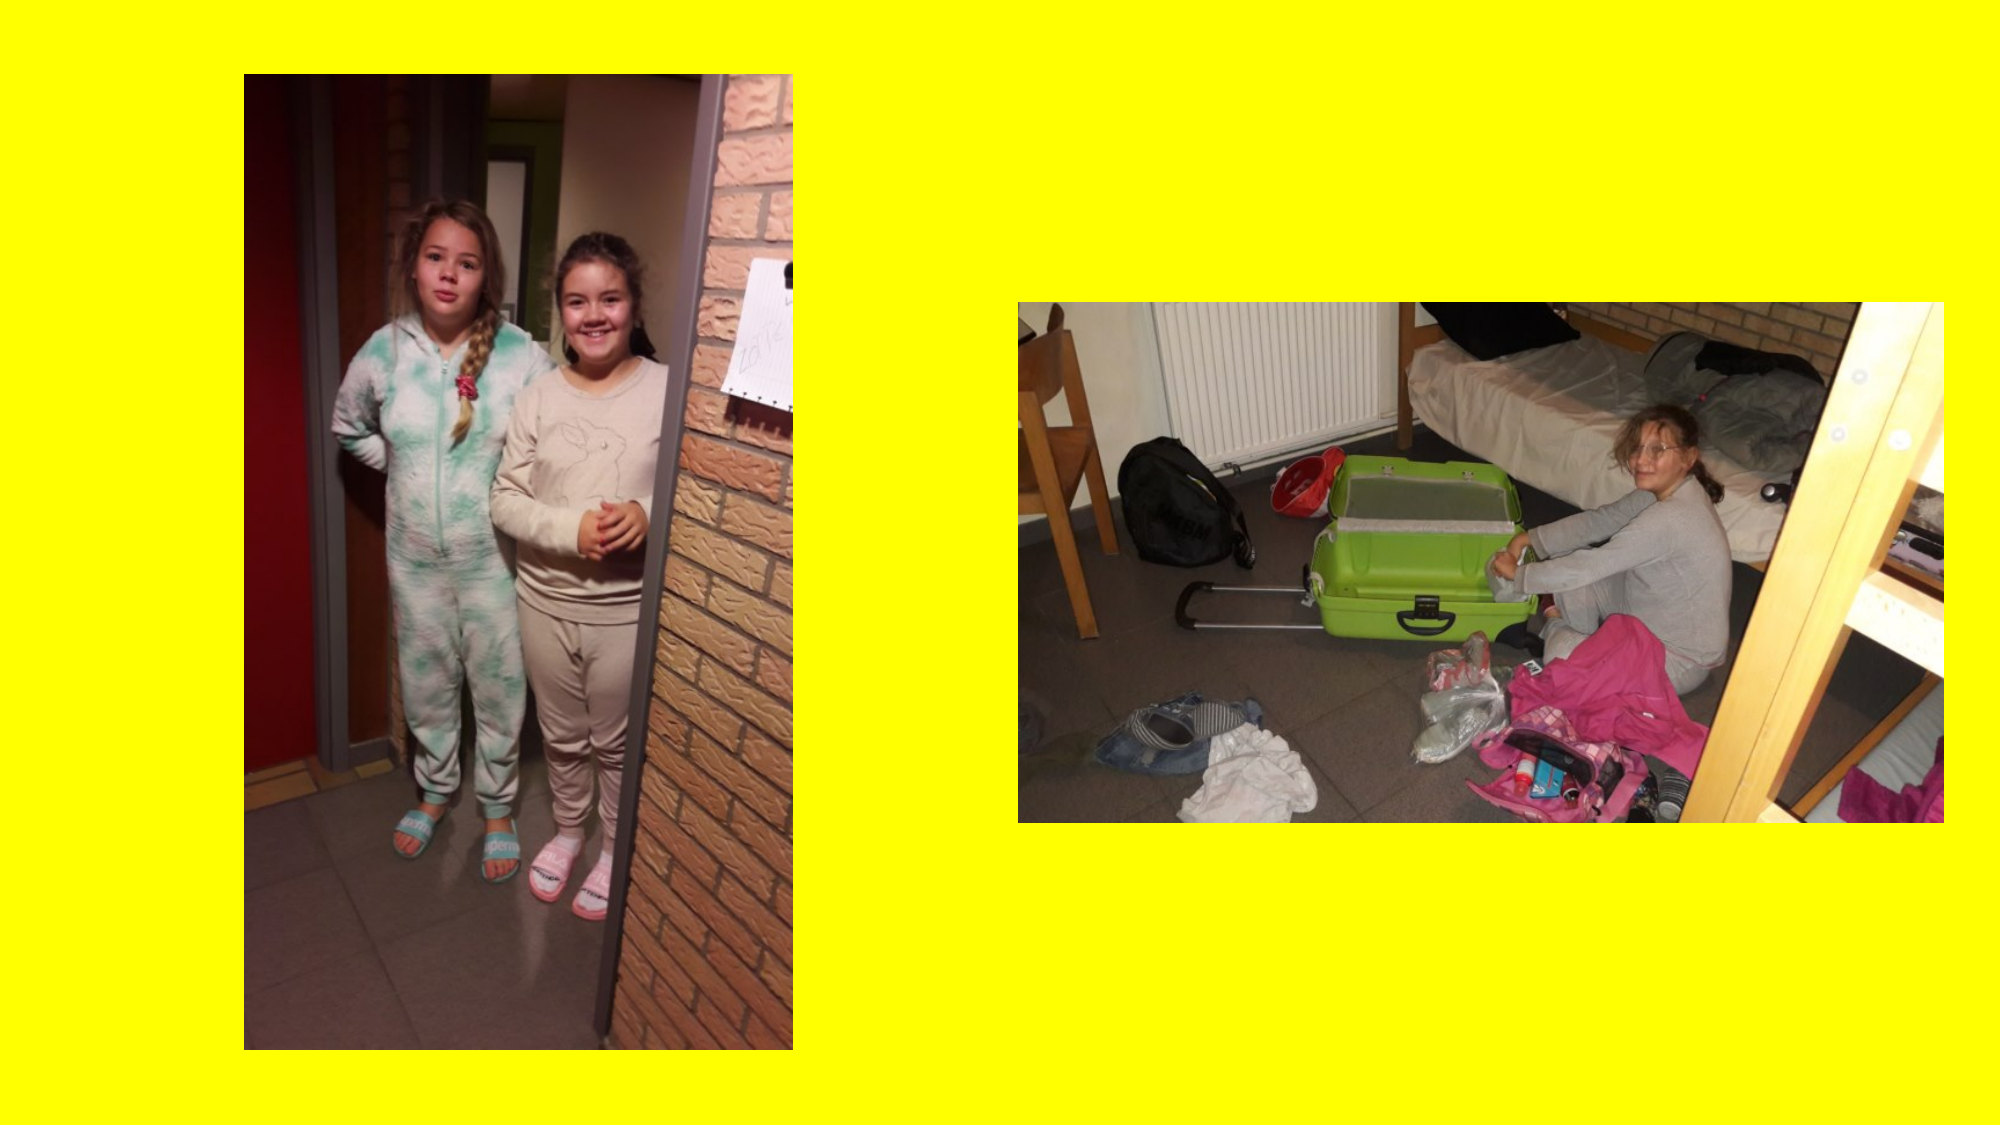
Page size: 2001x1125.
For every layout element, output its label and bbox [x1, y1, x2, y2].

picture [1018, 302, 1944, 823]
picture [244, 74, 793, 1050]
